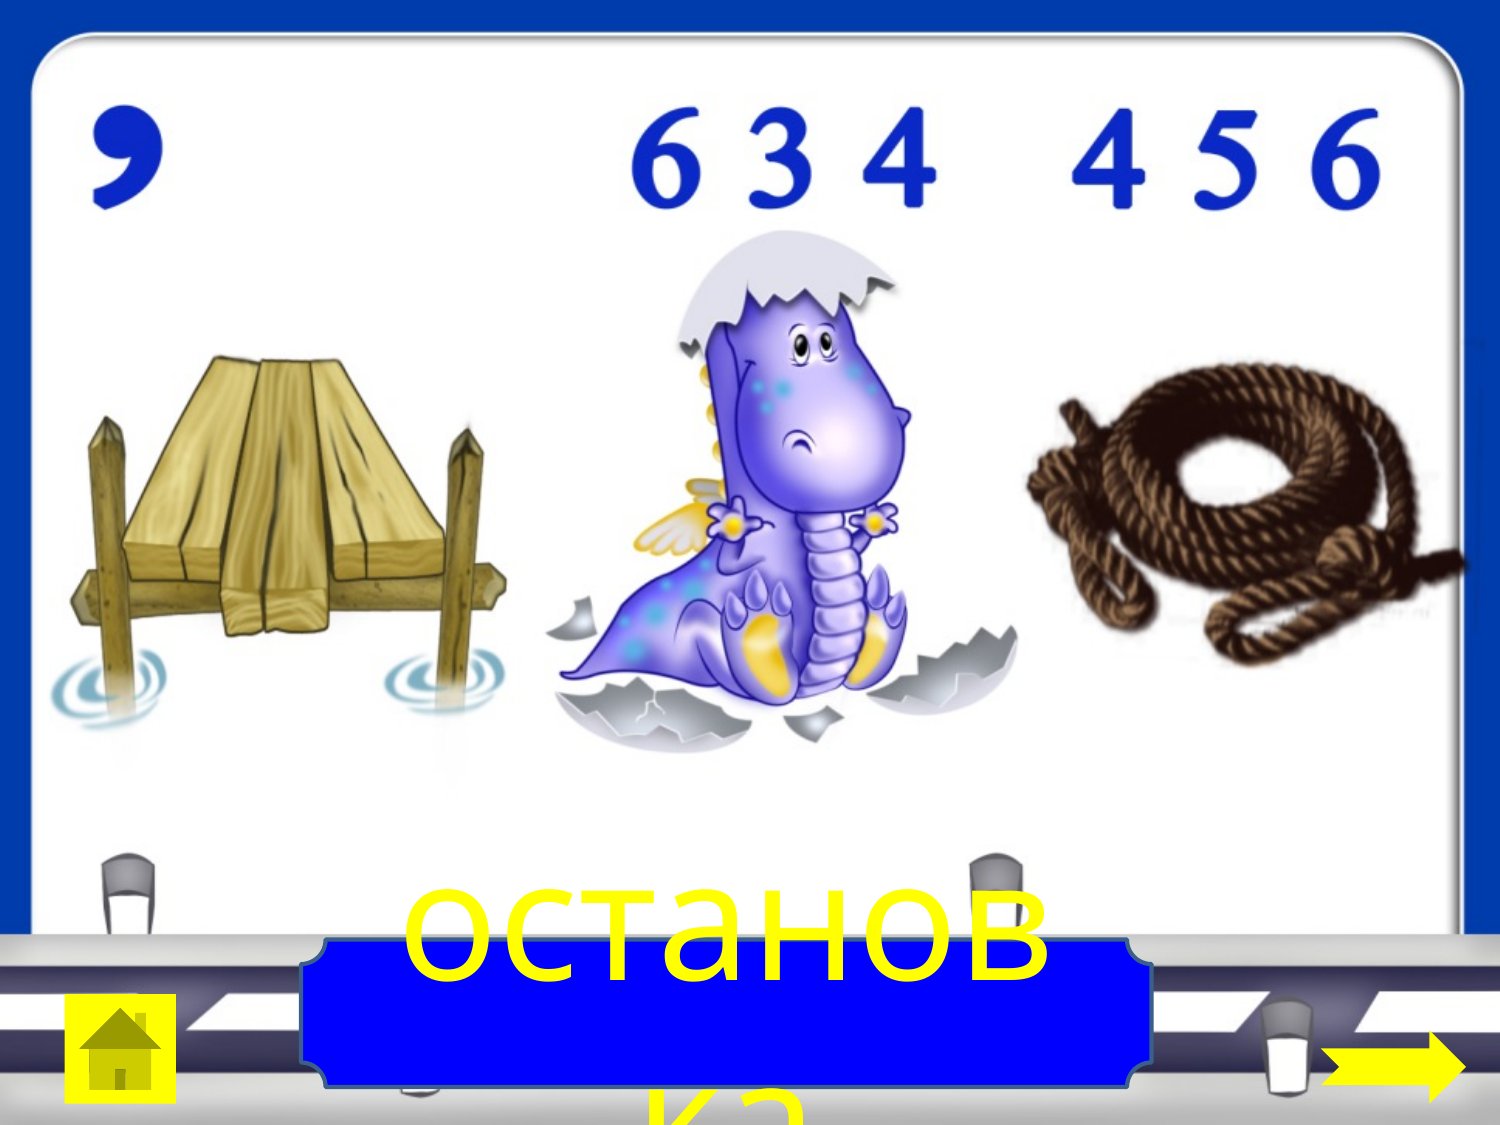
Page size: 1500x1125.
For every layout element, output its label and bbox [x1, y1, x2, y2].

list [0, 0, 1500, 1125]
